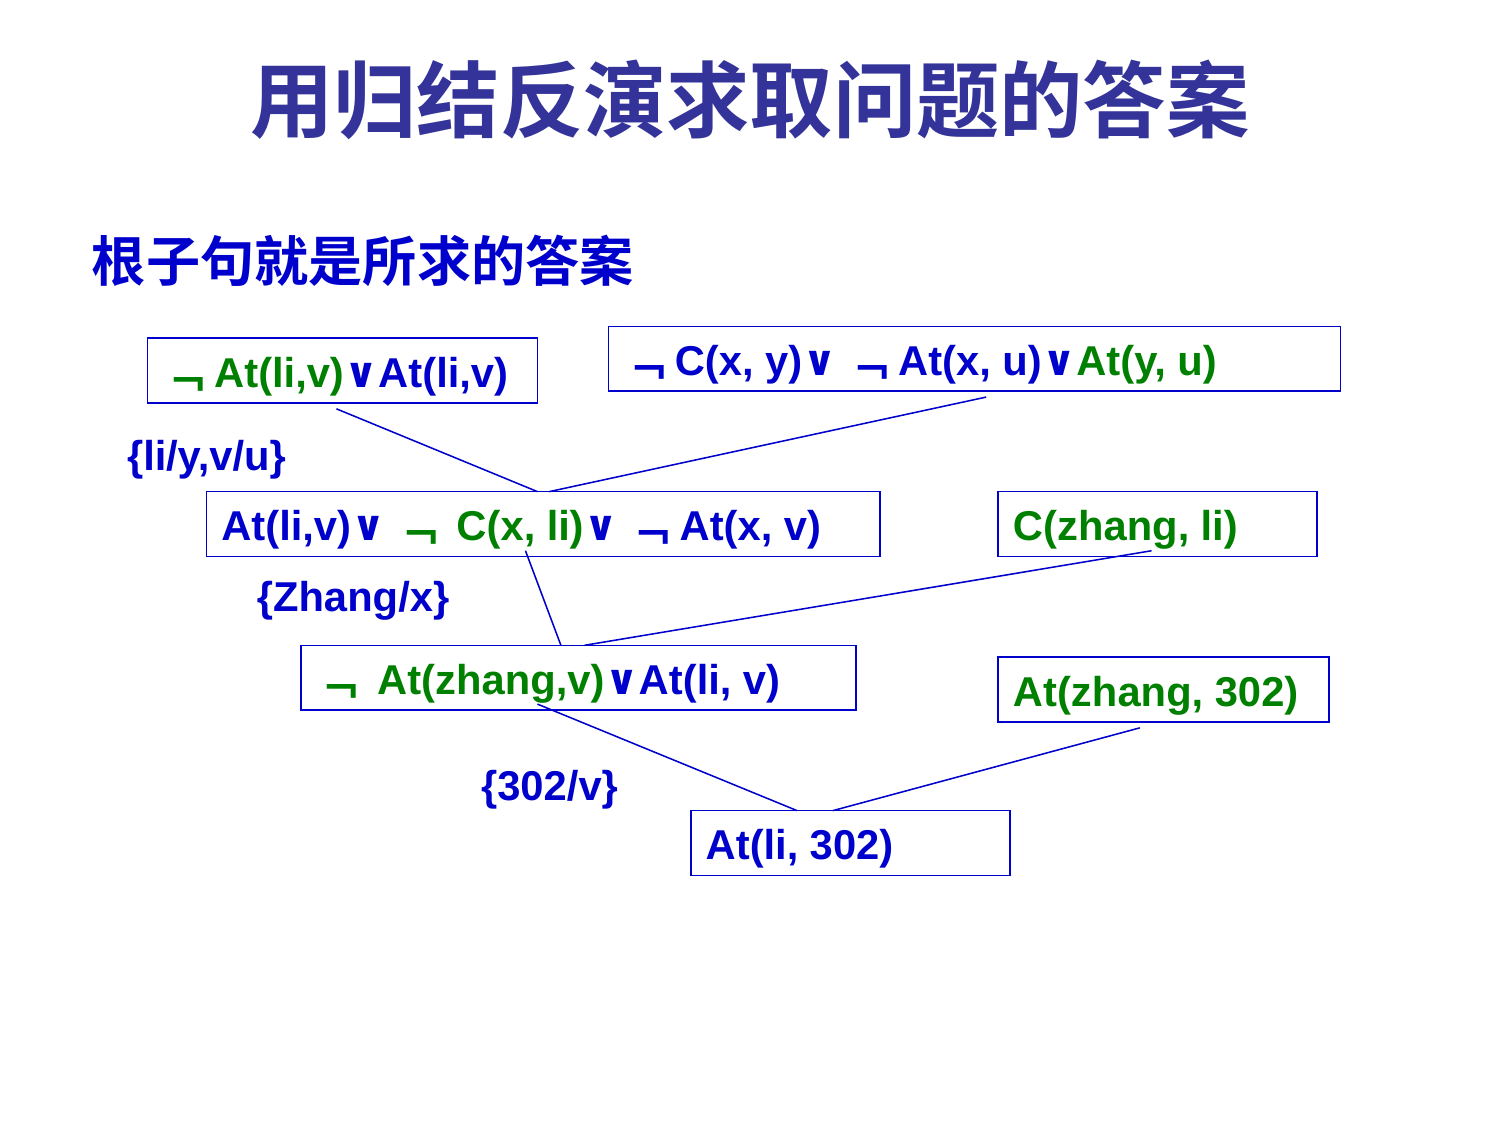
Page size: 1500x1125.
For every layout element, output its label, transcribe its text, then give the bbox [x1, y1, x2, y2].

text_box {li/y,v/u} [112, 420, 337, 486]
text_box ﹁At(li,v)∨At(li,v) [147, 338, 538, 403]
text_box At(li,v)∨﹁ C(x, li)∨﹁At(x, v) [206, 491, 880, 557]
text_box {Zhang/x} [242, 562, 467, 628]
text_box ﹁C(x, y)∨﹁At(x, u)∨At(y, u) [608, 326, 1341, 392]
text_box {302/v} [466, 751, 680, 817]
title 用归结反演求取问题的答案 [53, 0, 1447, 197]
text_box C(zhang, li) [998, 491, 1318, 557]
text_box At(zhang, 302) [998, 657, 1329, 722]
list 根子句就是所求的答案 [76, 219, 1427, 982]
text_box ﹁ At(zhang,v)∨At(li, v) [301, 645, 857, 711]
text_box At(li, 302) [690, 810, 1010, 876]
